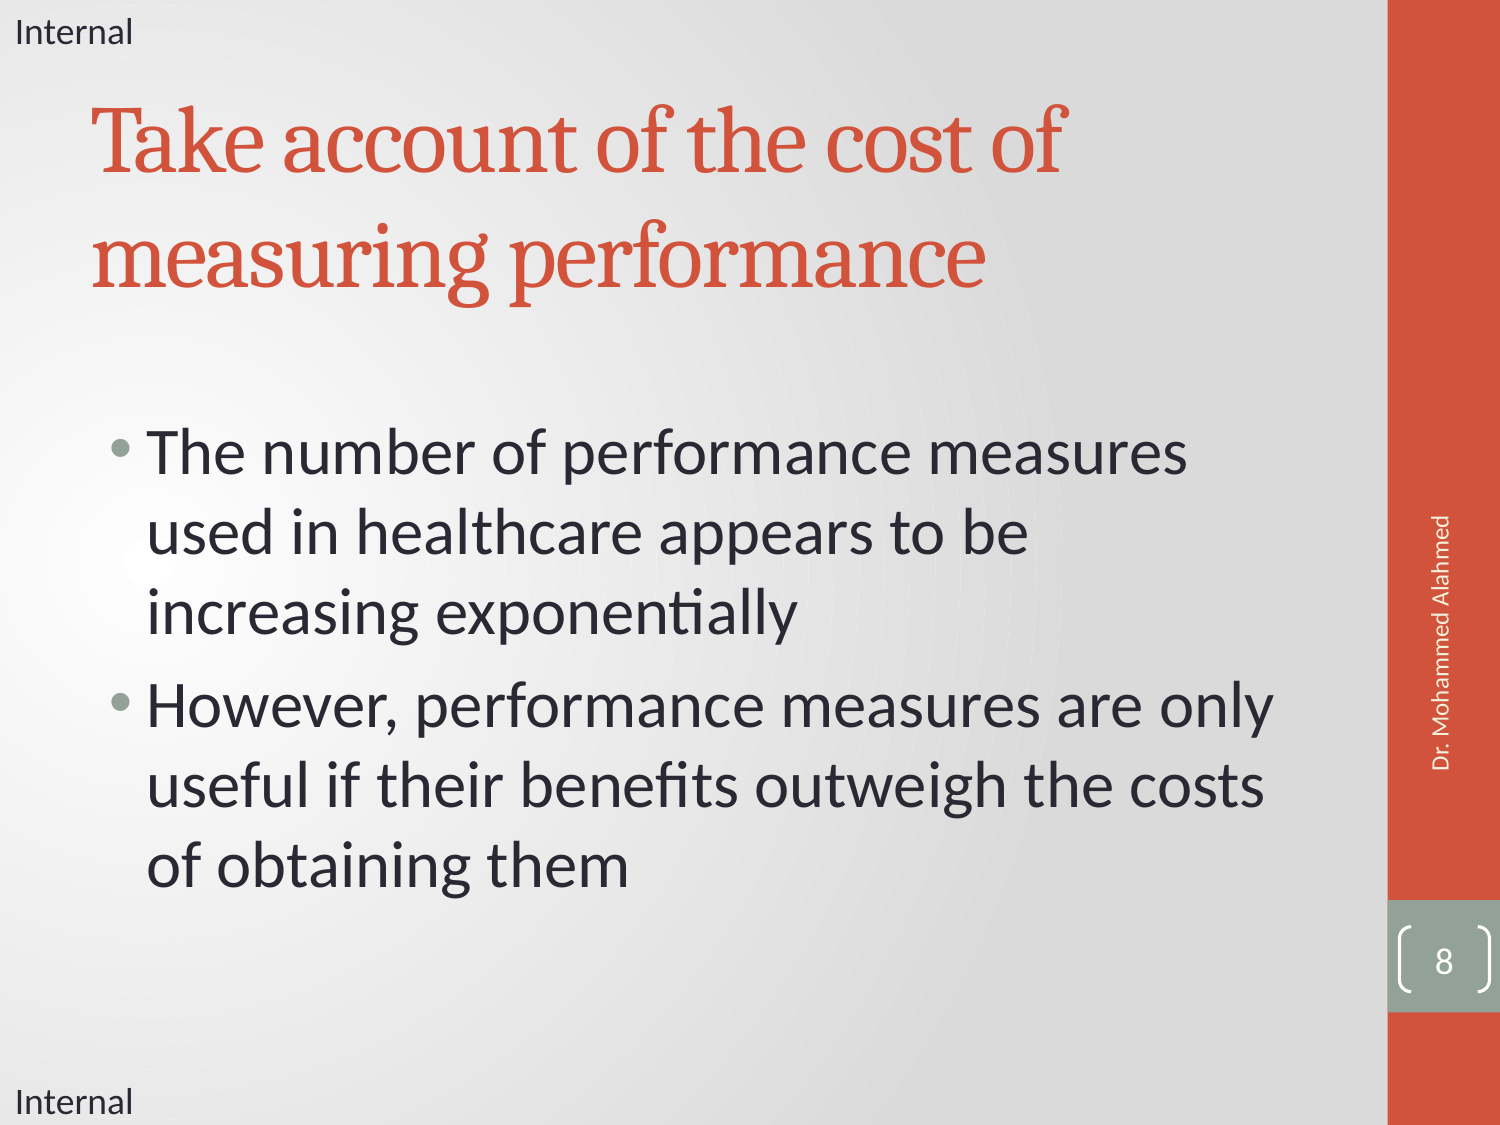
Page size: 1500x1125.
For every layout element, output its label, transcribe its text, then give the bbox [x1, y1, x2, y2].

list The number of performance measures used in healthcare appears to be increasing exponentially However, performance measures are only useful if their benefits outweigh the costs of obtaining them [75, 399, 1325, 1050]
footer Dr. Mohammed Alahmed [1408, 500, 1469, 889]
slide_number 8 [1397, 925, 1492, 994]
title Take account of the cost of measuring performance [75, 45, 1325, 338]
